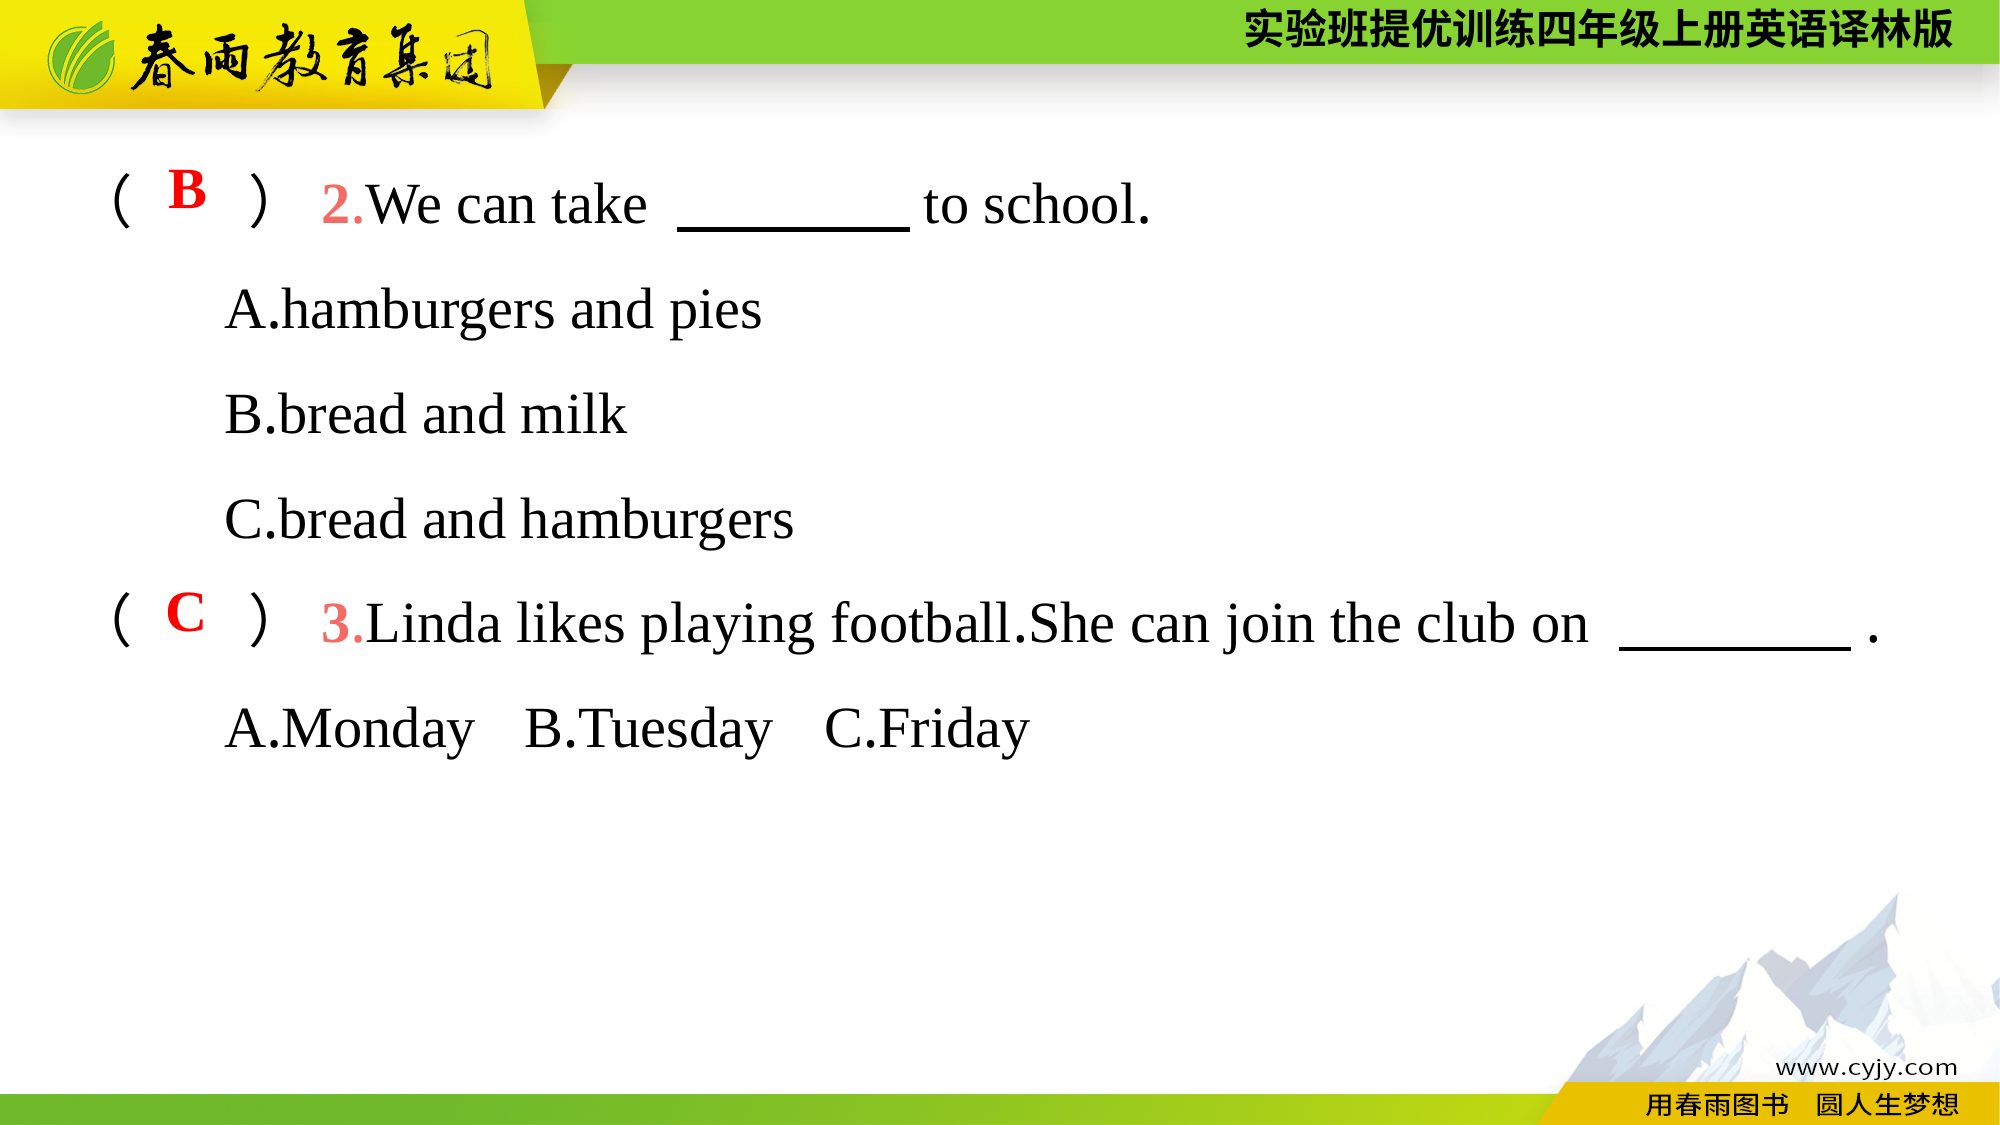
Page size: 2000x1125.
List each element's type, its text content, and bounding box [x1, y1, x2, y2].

list （ ）2.We can take to school. A.hamburgers and pies B.bread and milk C.bread and hamburgers （ ）3.Linda likes playing football.She can join the club on . A.Monday B.Tuesday C.Friday [59, 122, 1944, 774]
text_box B [154, 143, 223, 228]
picture [0, 0, 2000, 1125]
text_box C [150, 565, 223, 651]
